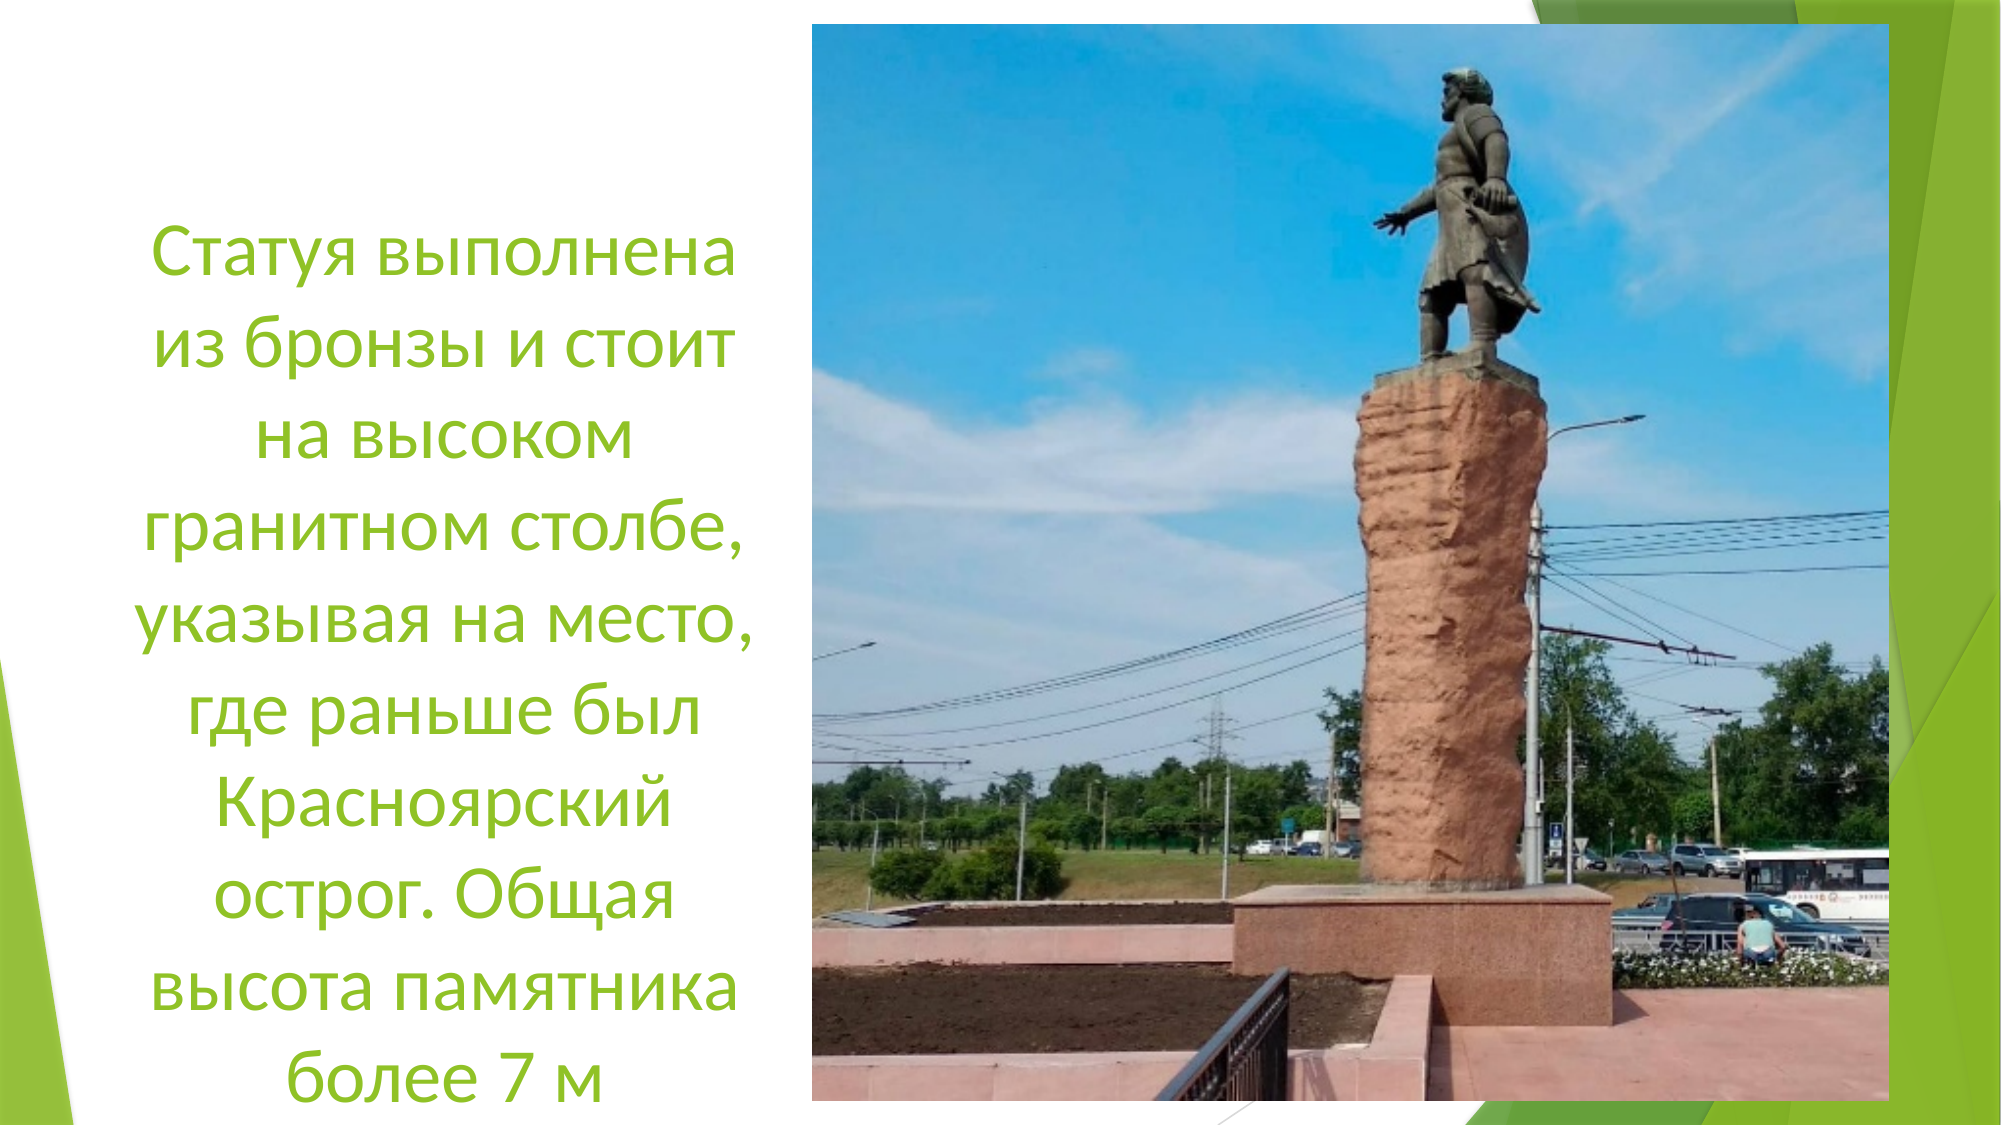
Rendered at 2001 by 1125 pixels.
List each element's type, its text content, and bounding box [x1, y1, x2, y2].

picture [811, 23, 1890, 1102]
title Статуя выполнена из бронзы и стоит на высоком гранитном столбе, указывая на место, где раньше был Красноярский острог. Общая высота памятника более 7 м [111, 0, 779, 1125]
